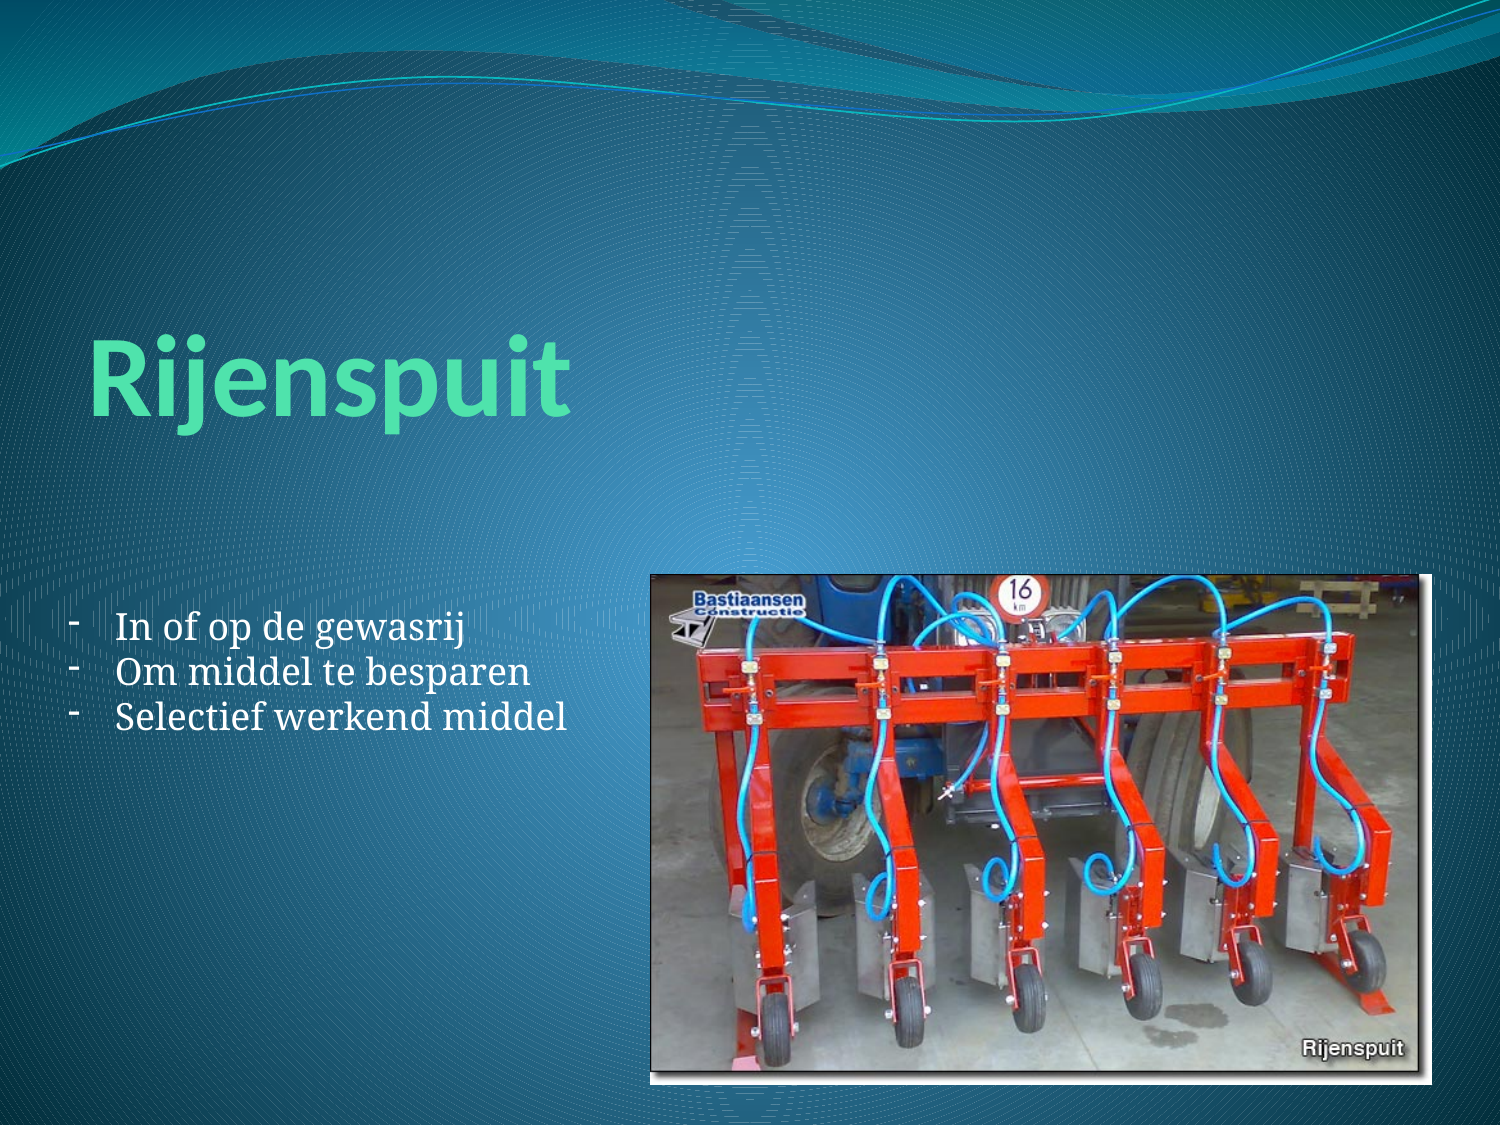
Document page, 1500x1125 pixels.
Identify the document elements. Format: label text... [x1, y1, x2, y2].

picture [649, 573, 1432, 1085]
text_box In of op de gewasrij Om middel te besparen Selectief werkend middel [53, 595, 585, 791]
title Rijenspuit [86, 216, 1362, 440]
